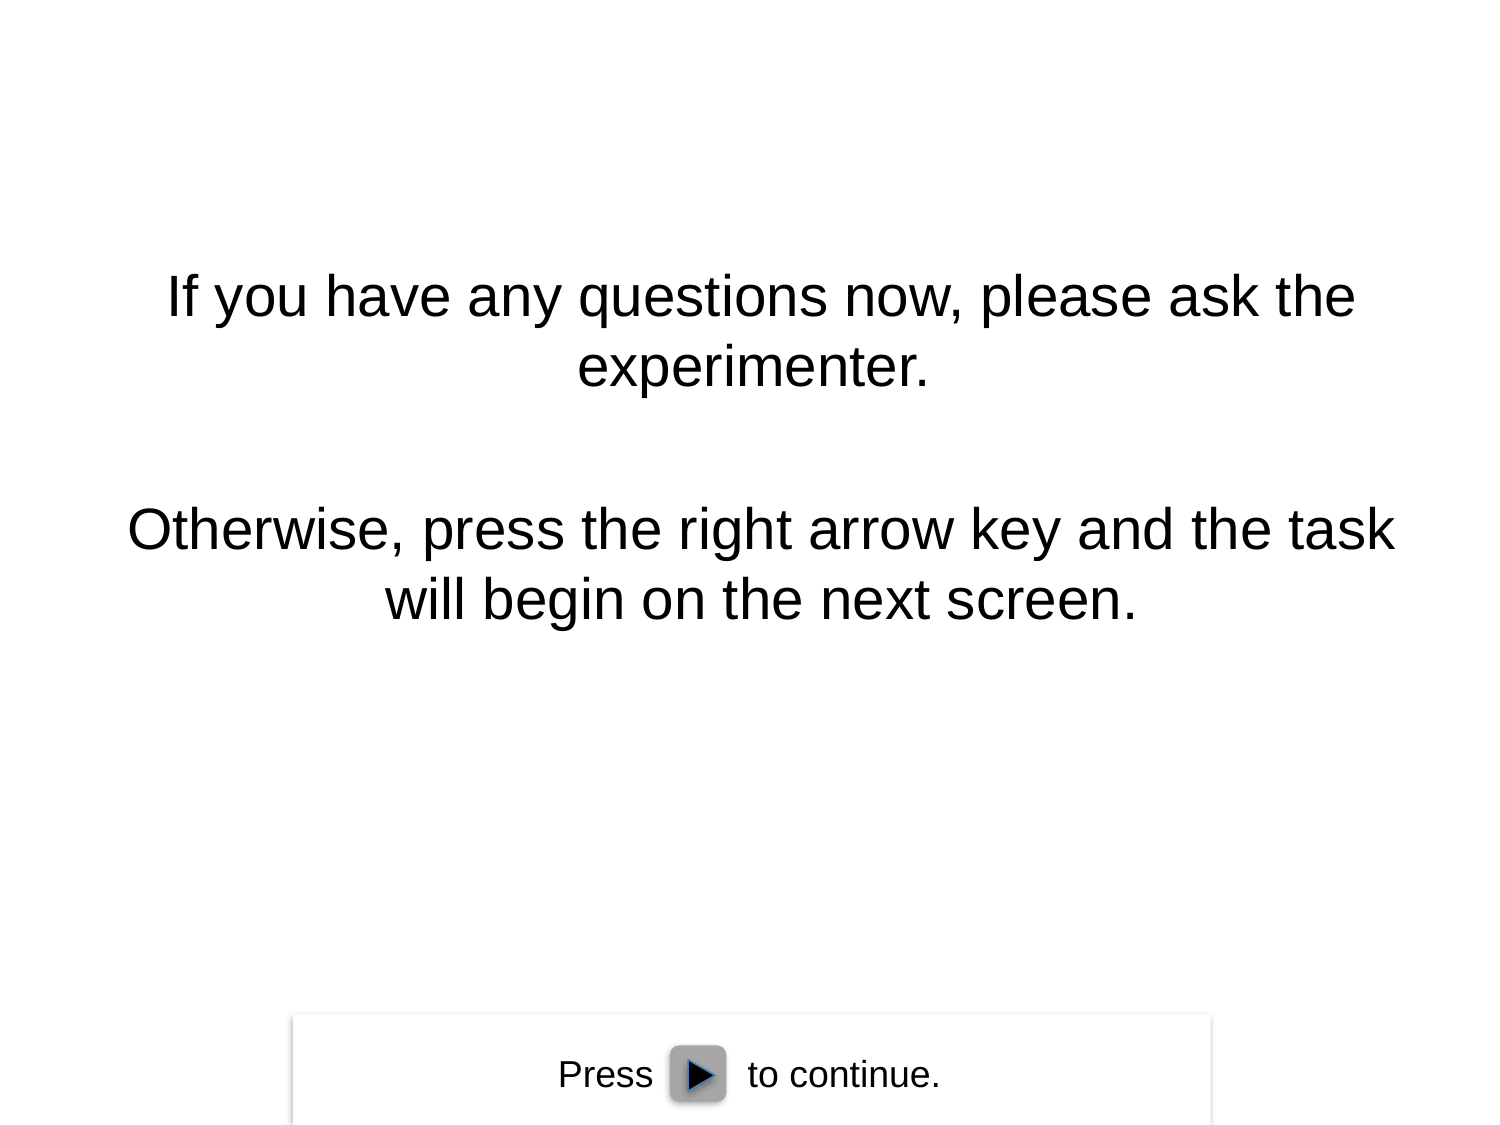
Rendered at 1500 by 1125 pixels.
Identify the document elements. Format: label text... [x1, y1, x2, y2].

text_box [292, 1014, 1212, 1125]
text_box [540, 1042, 960, 1104]
list If you have any questions now, please ask the experimenter. Otherwise, press the right arrow key and the task will begin on the next screen. [87, 87, 1438, 830]
